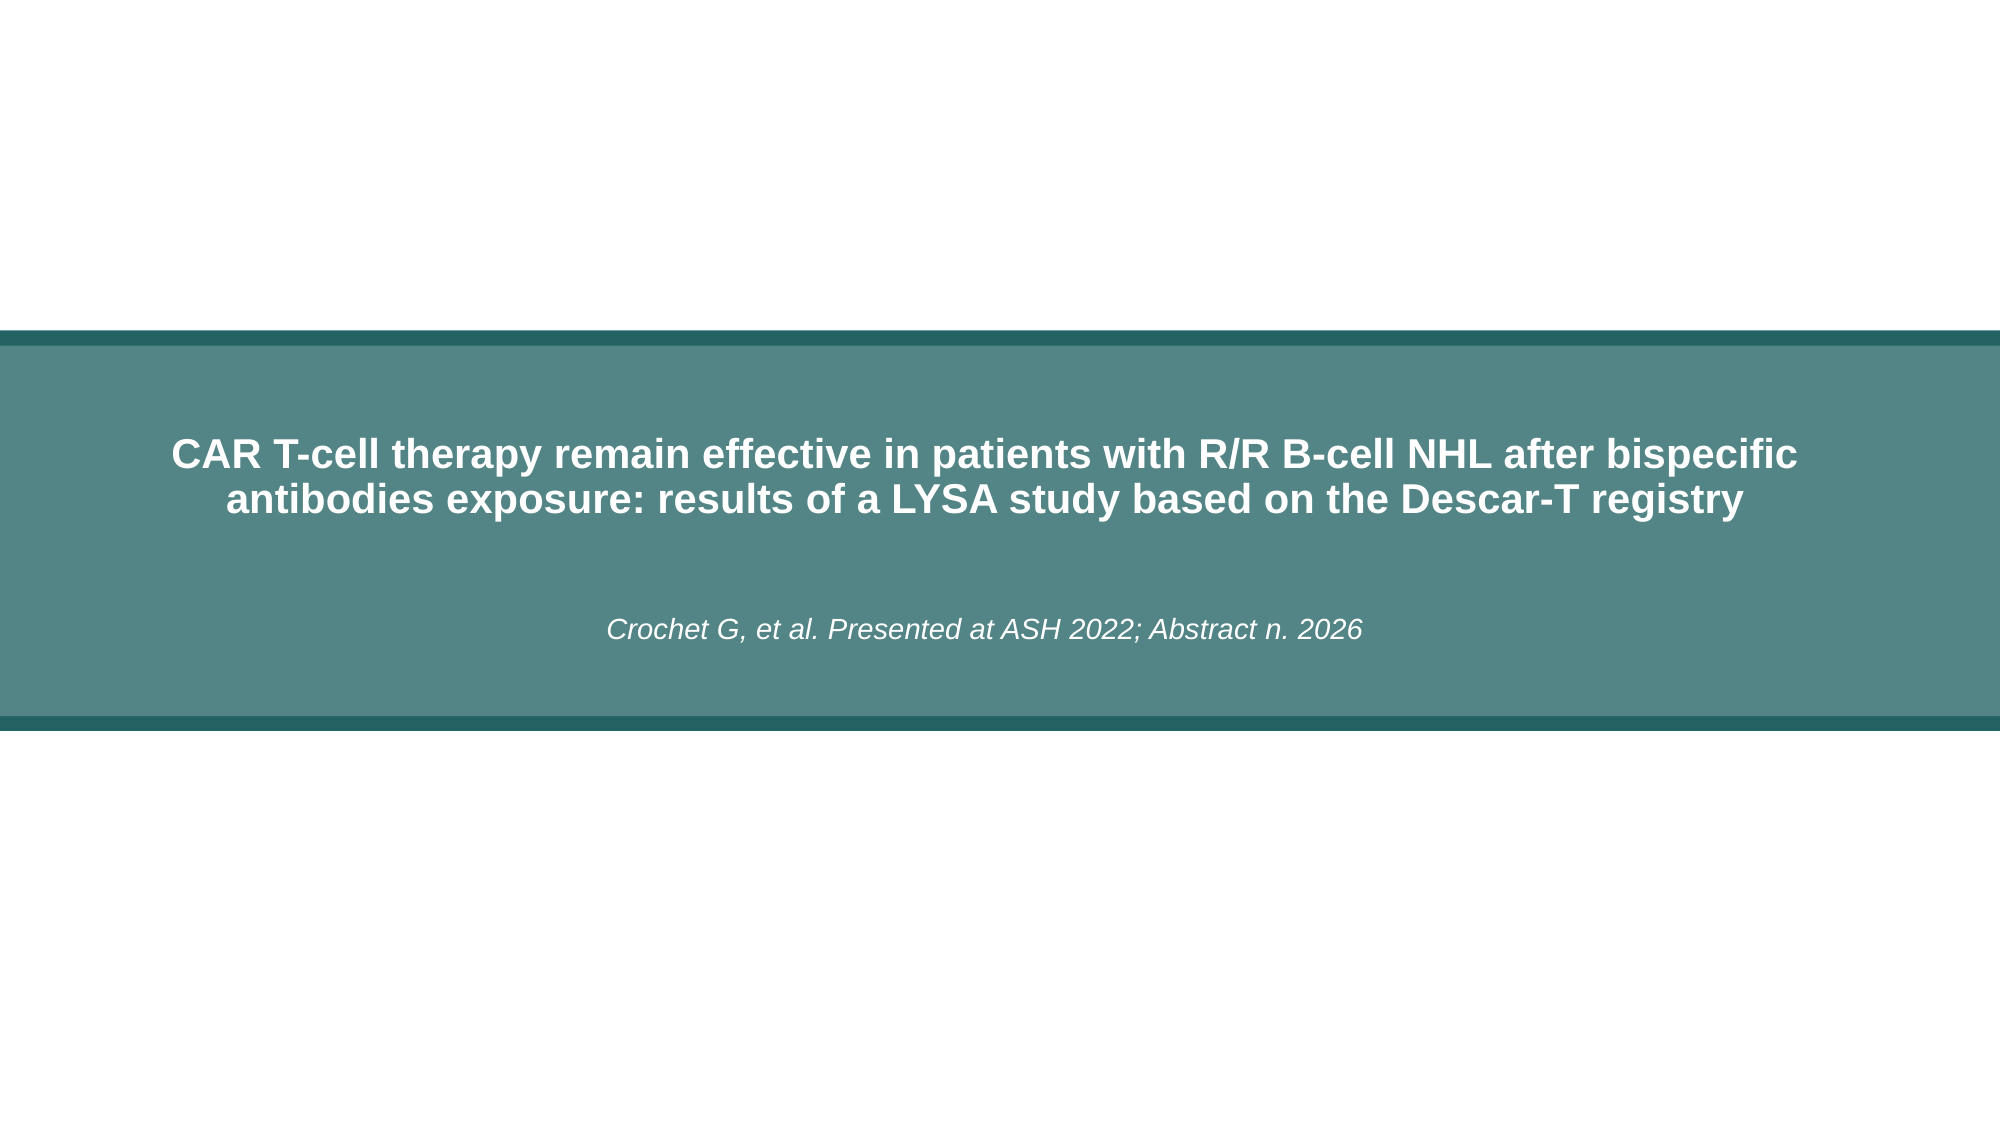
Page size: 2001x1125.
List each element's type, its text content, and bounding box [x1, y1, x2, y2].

text_box [0, 345, 2000, 717]
text_box CAR T-cell therapy remain effective in patients with R/R B-cell NHL after bispecific antibodies exposure: results of a LYSA study based on the Descar-T registry [137, 425, 1833, 533]
text_box [0, 717, 2000, 732]
text_box Crochet G, et al. Presented at ASH 2022; Abstract n. 2026 [137, 602, 1833, 686]
text_box [0, 329, 2000, 345]
